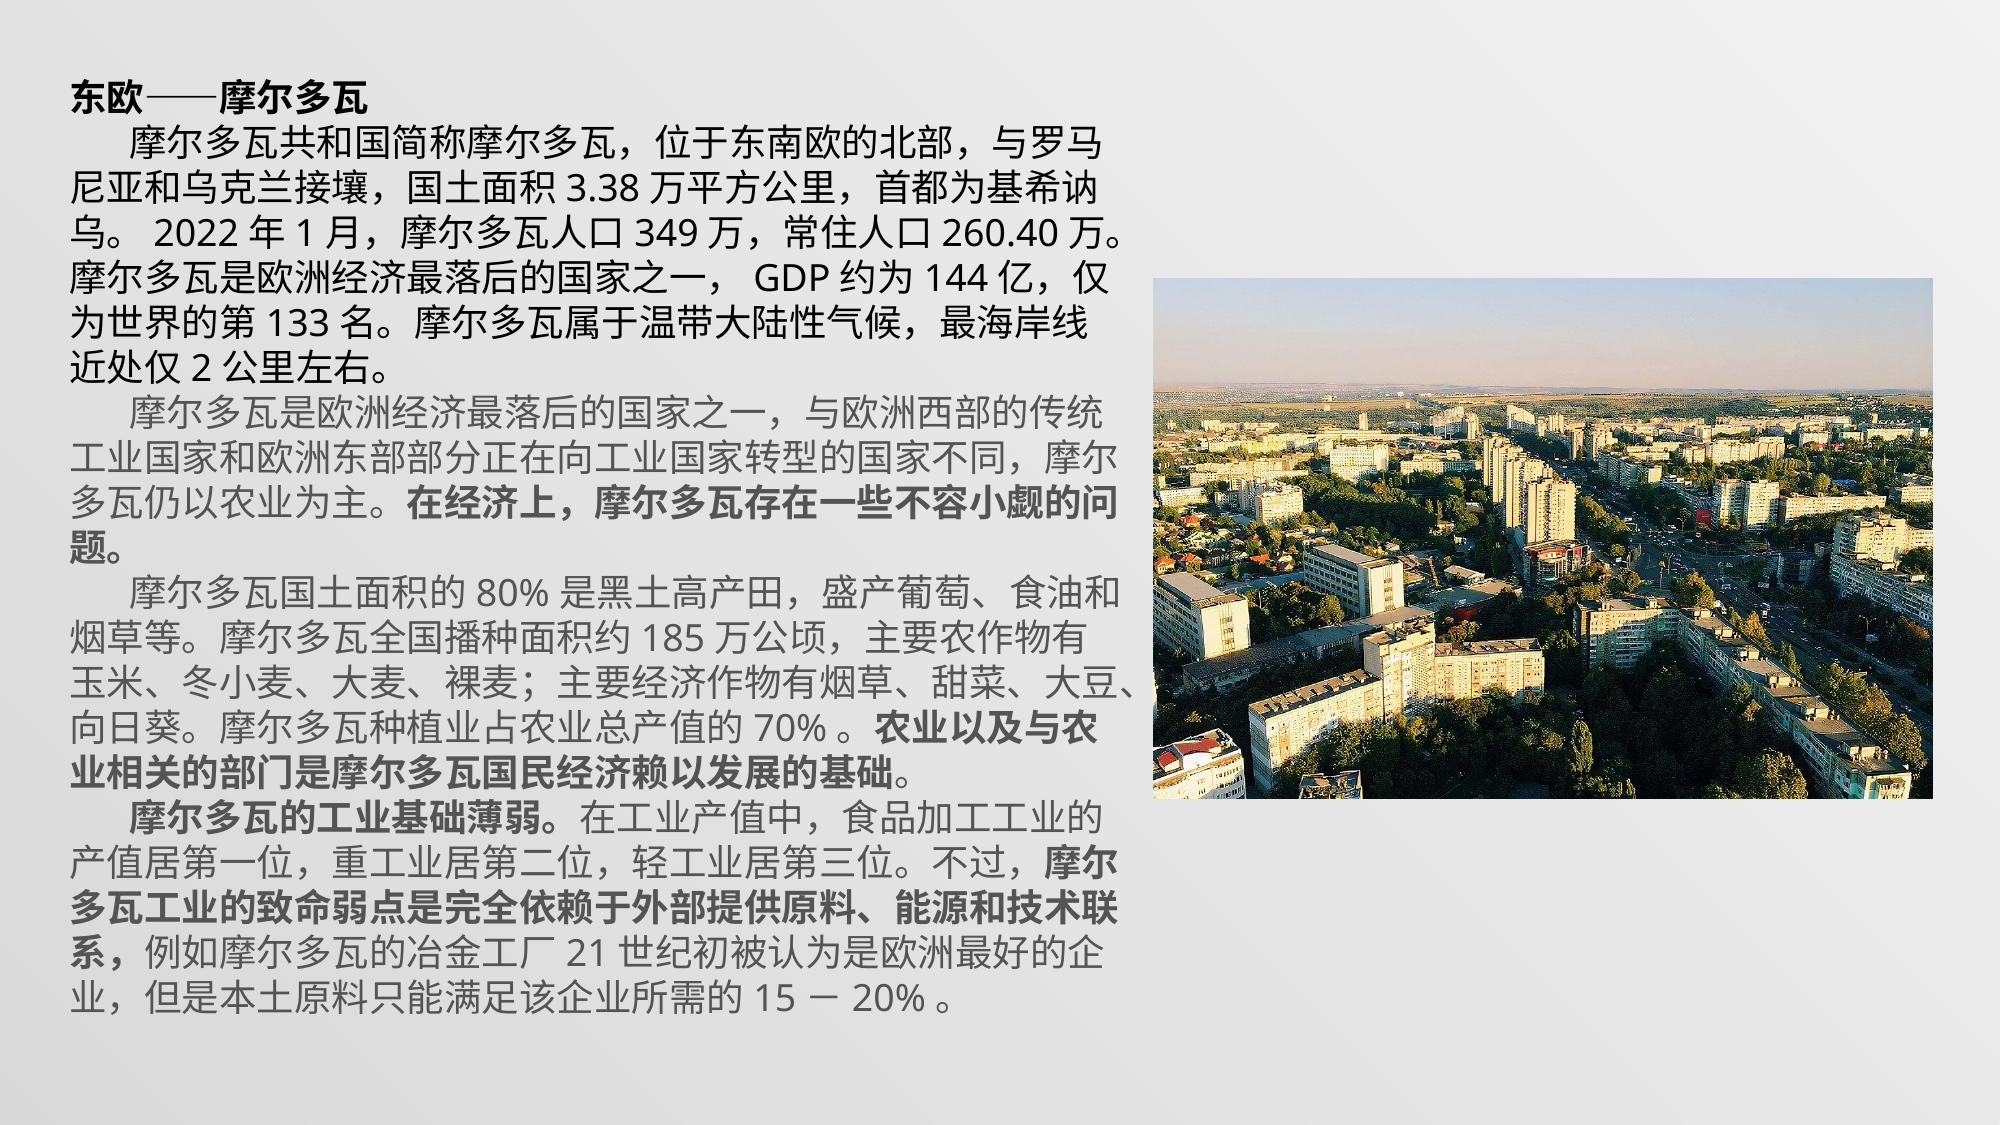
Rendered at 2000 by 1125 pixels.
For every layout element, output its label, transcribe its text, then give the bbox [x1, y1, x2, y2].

text_box 东欧——摩尔多瓦 摩尔多瓦共和国简称摩尔多瓦，位于东南欧的北部，与罗马尼亚和乌克兰接壤，国土面积3.38万平方公里，首都为基希讷乌。2022年1月，摩尔多瓦人口349万，常住人口260.40万。摩尔多瓦是欧洲经济最落后的国家之一，GDP约为144亿，仅为世界的第133名。摩尔多瓦属于温带大陆性气候，最海岸线近处仅2公里左右。 摩尔多瓦是欧洲经济最落后的国家之一，与欧洲西部的传统工业国家和欧洲东部部分正在向工业国家转型的国家不同，摩尔多瓦仍以农业为主。在经济上，摩尔多瓦存在一些不容小觑的问题。 摩尔多瓦国土面积的80%是黑土高产田，盛产葡萄、食油和烟草等。摩尔多瓦全国播种面积约185万公顷，主要农作物有玉米、冬小麦、大麦、裸麦；主要经济作物有烟草、甜菜、大豆、向日葵。摩尔多瓦种植业占农业总产值的70%。农业以及与农业相关的部门是摩尔多瓦国民经济赖以发展的基础。 摩尔多瓦的工业基础薄弱。在工业产值中，食品加工工业的产值居第一位，重工业居第二位，轻工业居第三位。不过，摩尔多瓦工业的致命弱点是完全依赖于外部提供原料、能源和技术联系，例如摩尔多瓦的冶金工厂21世纪初被认为是欧洲最好的企业，但是本土原料只能满足该企业所需的15－20%。 [54, 66, 1142, 1072]
picture [1153, 278, 1933, 799]
